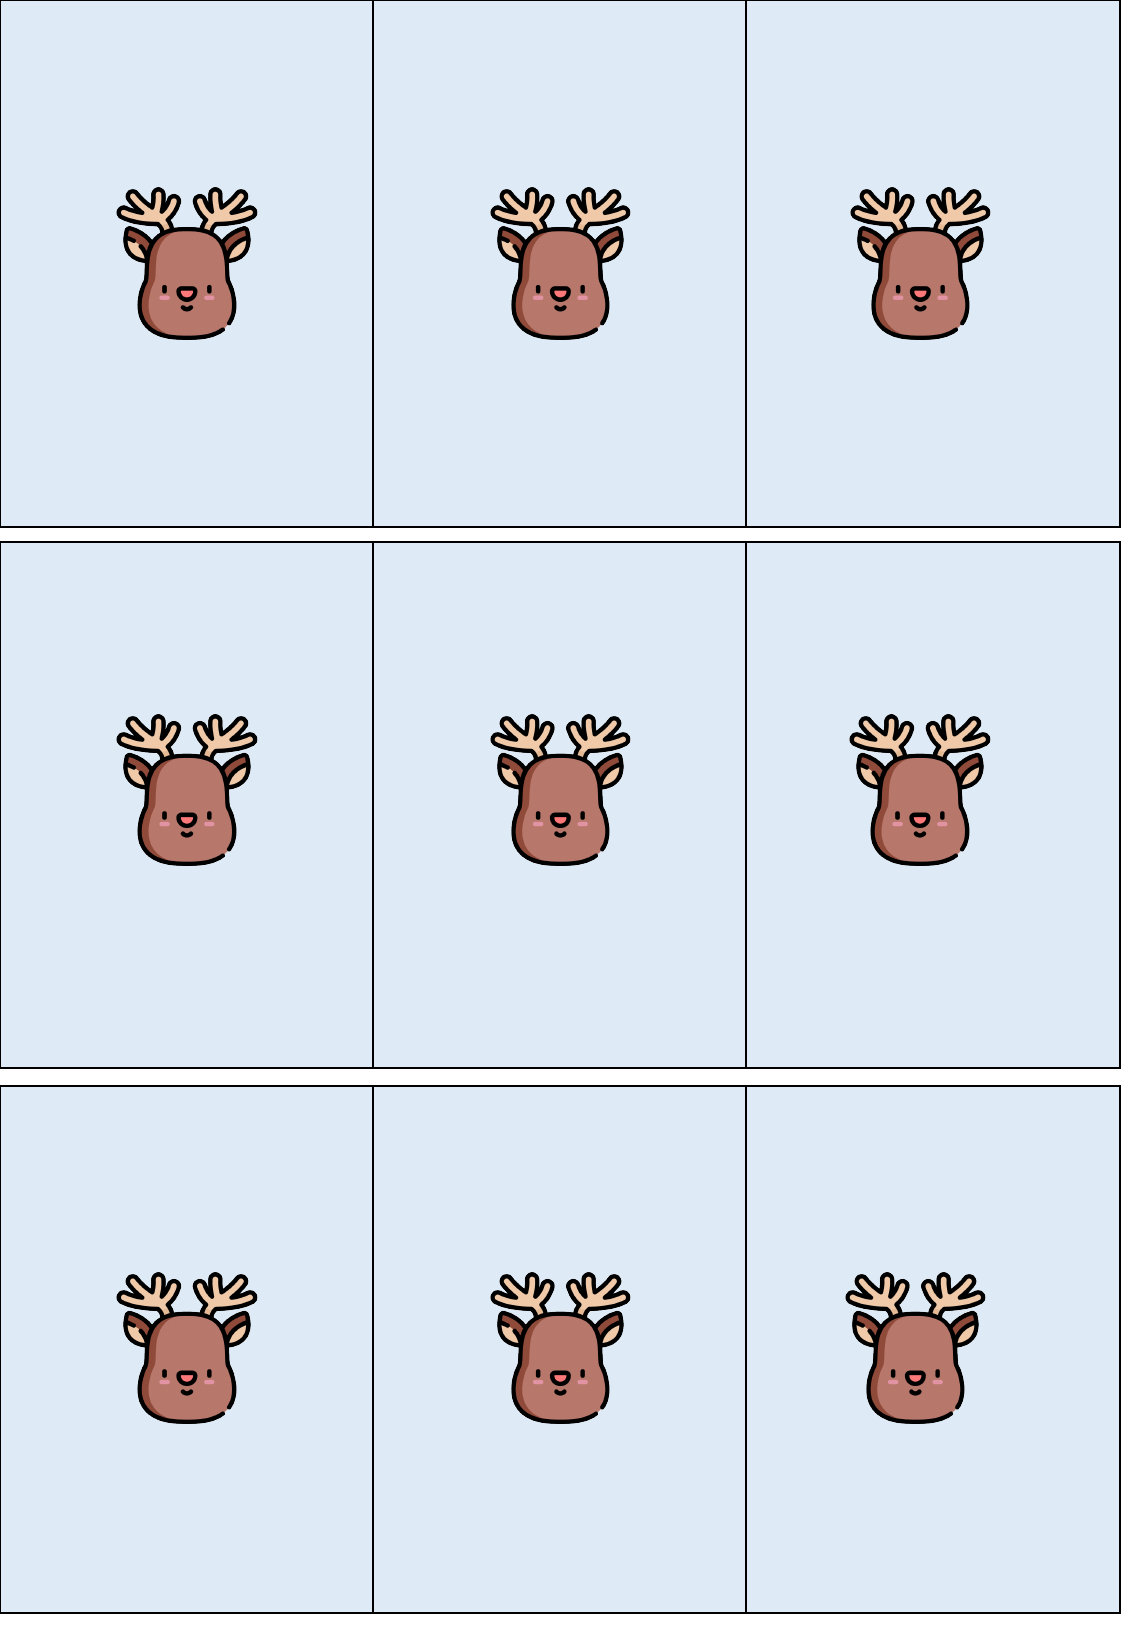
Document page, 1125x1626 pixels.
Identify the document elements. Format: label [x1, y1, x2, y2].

text_box [745, 0, 1121, 528]
picture [839, 1272, 991, 1424]
text_box [745, 541, 1121, 1069]
picture [110, 714, 263, 867]
picture [110, 187, 263, 340]
text_box [0, 541, 372, 1069]
picture [484, 187, 636, 340]
text_box [372, 0, 745, 528]
text_box [372, 1085, 745, 1614]
picture [843, 714, 996, 867]
picture [110, 1272, 263, 1424]
picture [484, 714, 636, 867]
picture [844, 187, 996, 340]
text_box [0, 0, 372, 528]
picture [484, 1272, 636, 1424]
text_box [0, 1085, 372, 1614]
text_box [745, 1085, 1121, 1614]
text_box [372, 541, 745, 1069]
